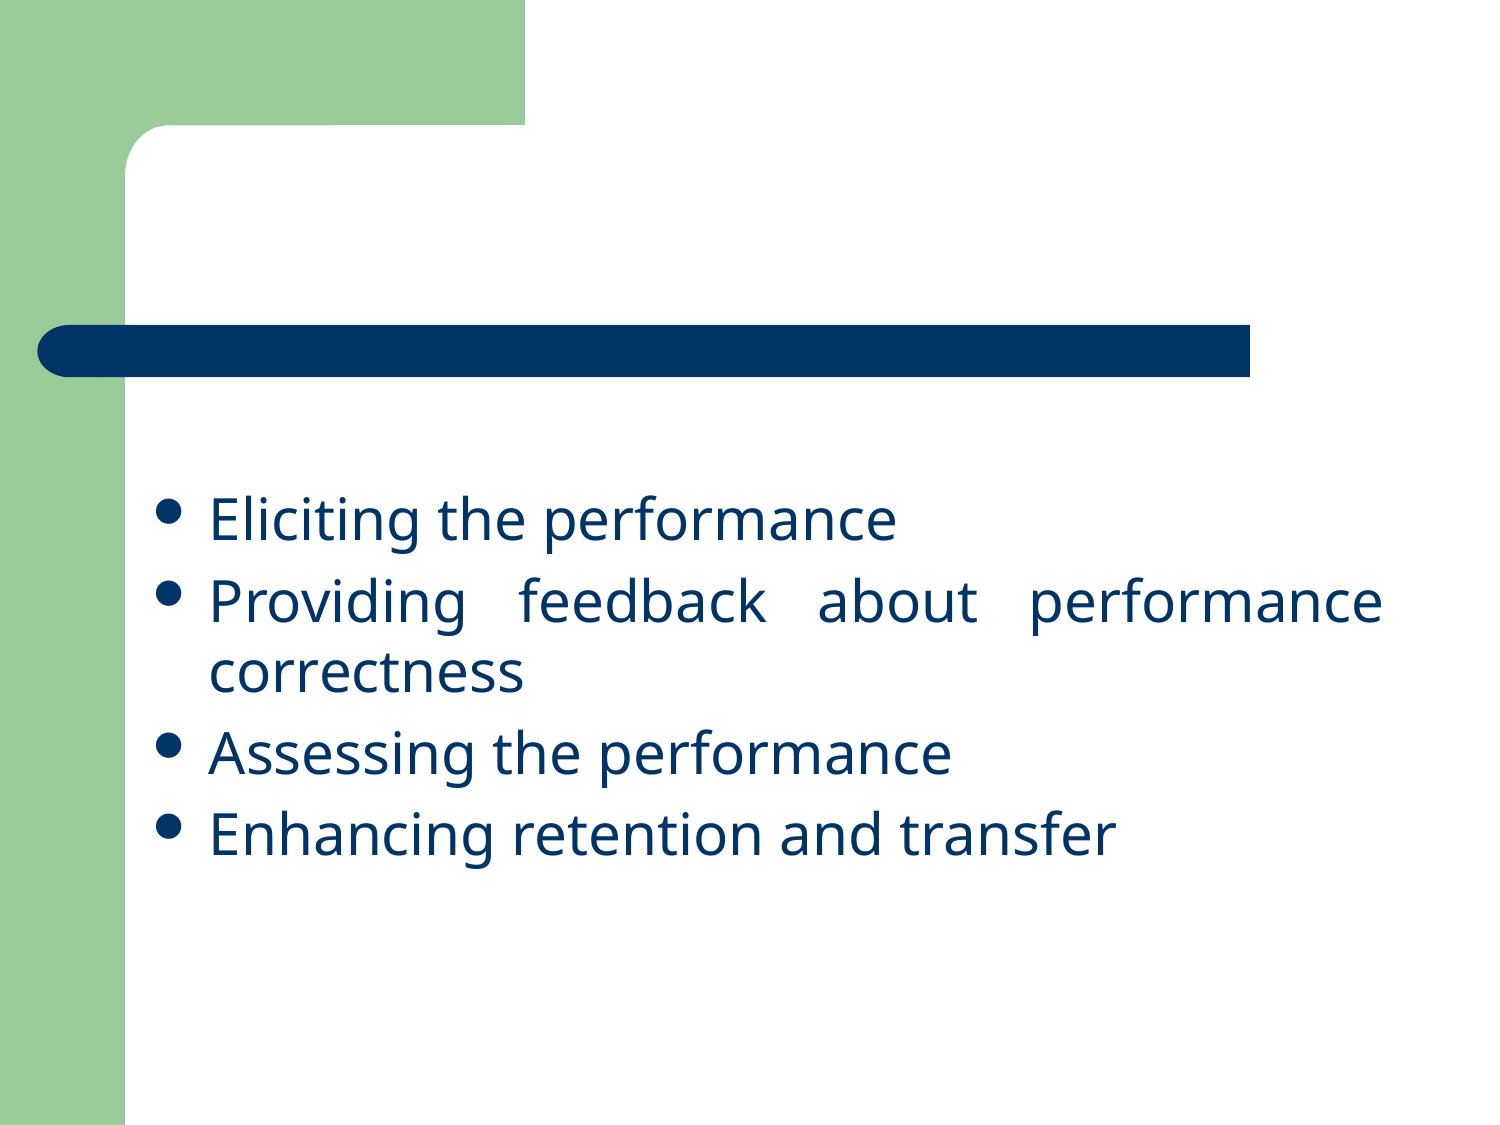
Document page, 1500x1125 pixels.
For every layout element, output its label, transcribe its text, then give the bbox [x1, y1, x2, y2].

list Eliciting the performance Providing feedback about performance correctness Assessing the performance Enhancing retention and transfer [137, 474, 1400, 1087]
